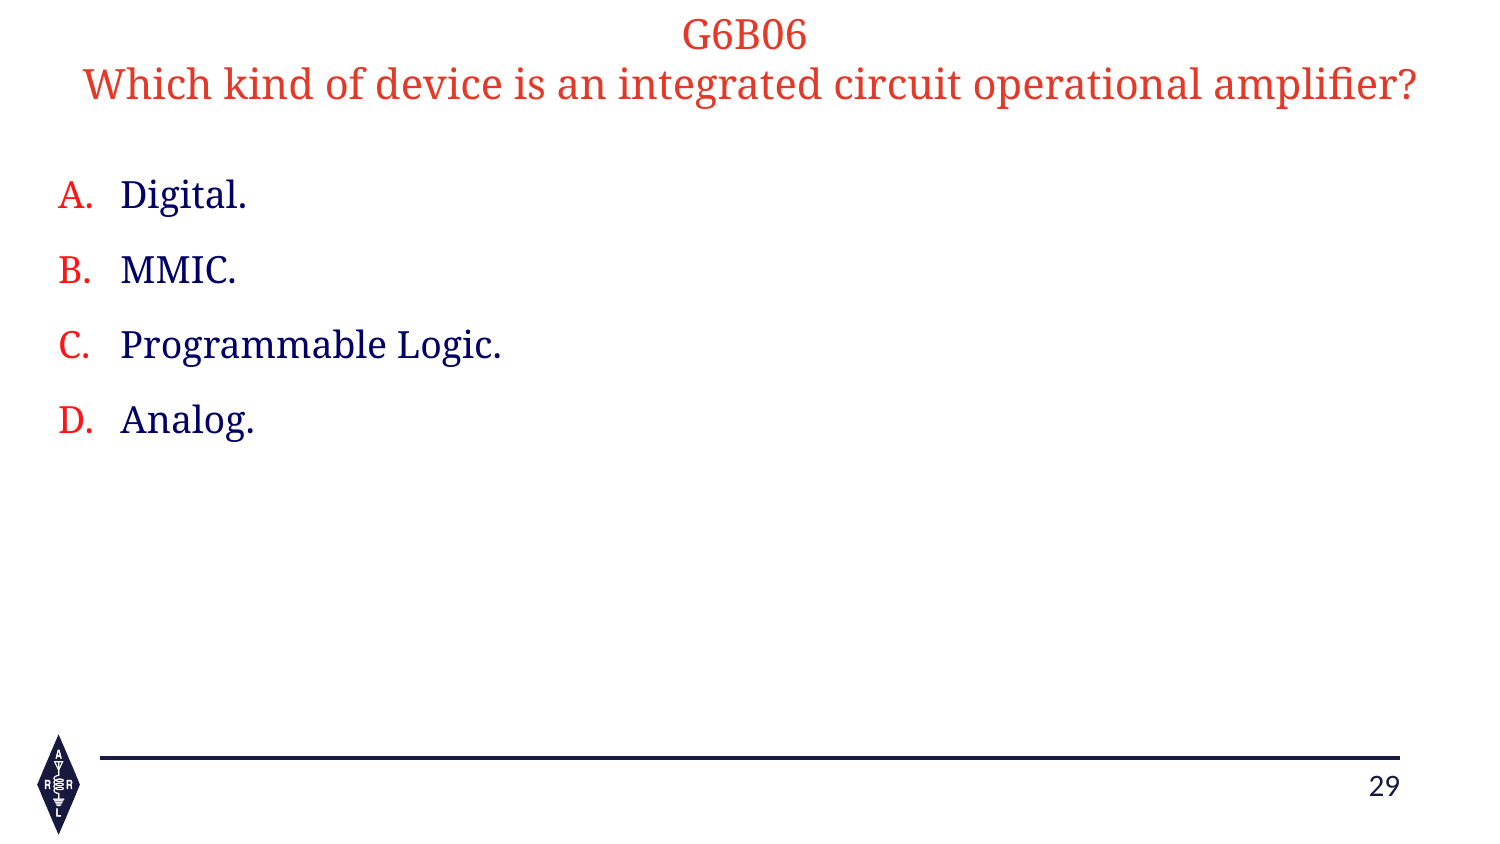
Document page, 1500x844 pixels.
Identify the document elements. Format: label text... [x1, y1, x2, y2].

picture [37, 734, 80, 835]
text_box Digital. MMIC. Programmable Logic. Analog. [43, 141, 1413, 714]
slide_number 29 [1302, 761, 1400, 807]
text_box G6B06 Which kind of device is an integrated circuit operational amplifier? [0, 0, 1500, 212]
